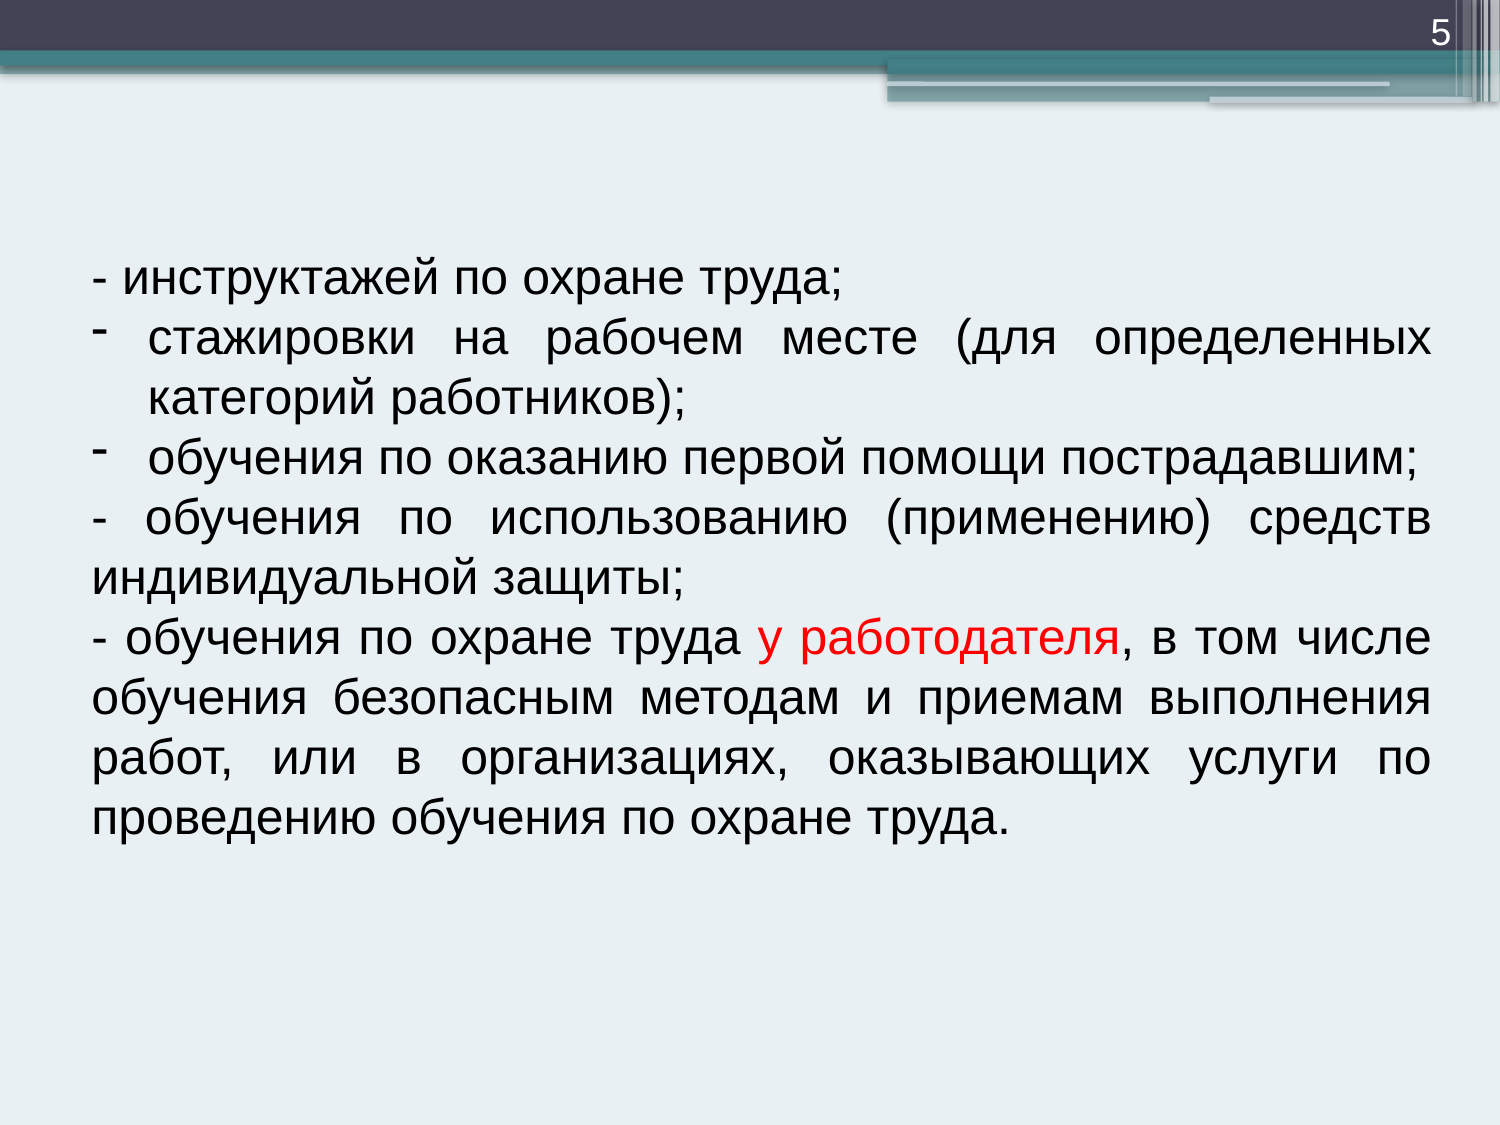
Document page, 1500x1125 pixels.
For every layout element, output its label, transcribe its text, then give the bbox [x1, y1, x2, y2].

text_box - инструктажей по охране труда; стажировки на рабочем месте (для определенных категорий работников); обучения по оказанию первой помощи пострадавшим; - обучения по использованию (применению) средств индивидуальной защиты; - обучения по охране труда у работодателя, в том числе обучения безопасным методам и приемам выполнения работ, или в организациях, оказывающих услуги по проведению обучения по охране труда. [76, 236, 1447, 852]
slide_number 5 [1341, 0, 1466, 61]
